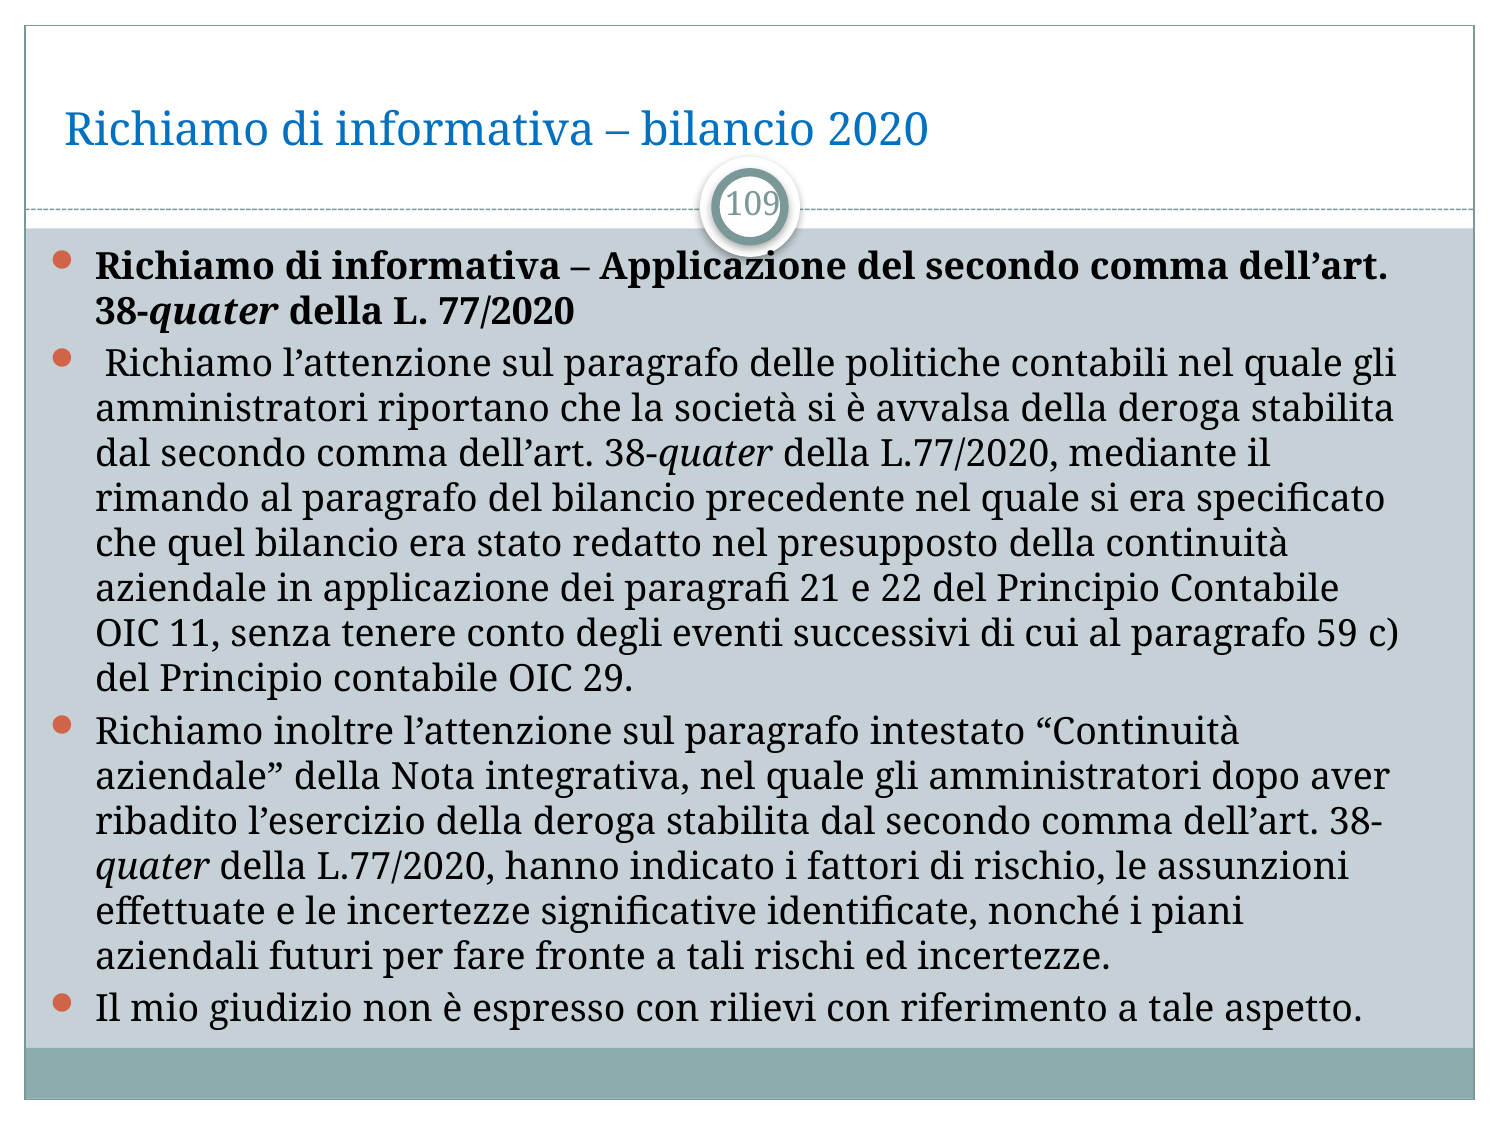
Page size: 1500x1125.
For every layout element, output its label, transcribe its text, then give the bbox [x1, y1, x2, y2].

list Richiamo di informativa – Applicazione del secondo comma dell’art. 38-quater della L. 77/2020 Richiamo l’attenzione sul paragrafo delle politiche contabili nel quale gli amministratori riportano che la società si è avvalsa della deroga stabilita dal secondo comma dell’art. 38-quater della L.77/2020, mediante il rimando al paragrafo del bilancio precedente nel quale si era specificato che quel bilancio era stato redatto nel presupposto della continuità aziendale in applicazione dei paragrafi 21 e 22 del Principio Contabile OIC 11, senza tenere conto degli eventi successivi di cui al paragrafo 59 c) del Principio contabile OIC 29. Richiamo inoltre l’attenzione sul paragrafo intestato “Continuità aziendale” della Nota integrativa, nel quale gli amministratori dopo aver ribadito l’esercizio della deroga stabilita dal secondo comma dell’art. 38-quater della L.77/2020, hanno indicato i fattori di rischio, le assunzioni effettuate e le incertezze significative identificate, nonché i piani aziendali futuri per fare fronte a tali rischi ed incertezze. Il mio giudizio non è espresso con rilievi con riferimento a tale aspetto. [35, 234, 1431, 985]
slide_number 109 [715, 168, 791, 241]
title Richiamo di informativa – bilancio 2020 [49, 37, 1450, 162]
